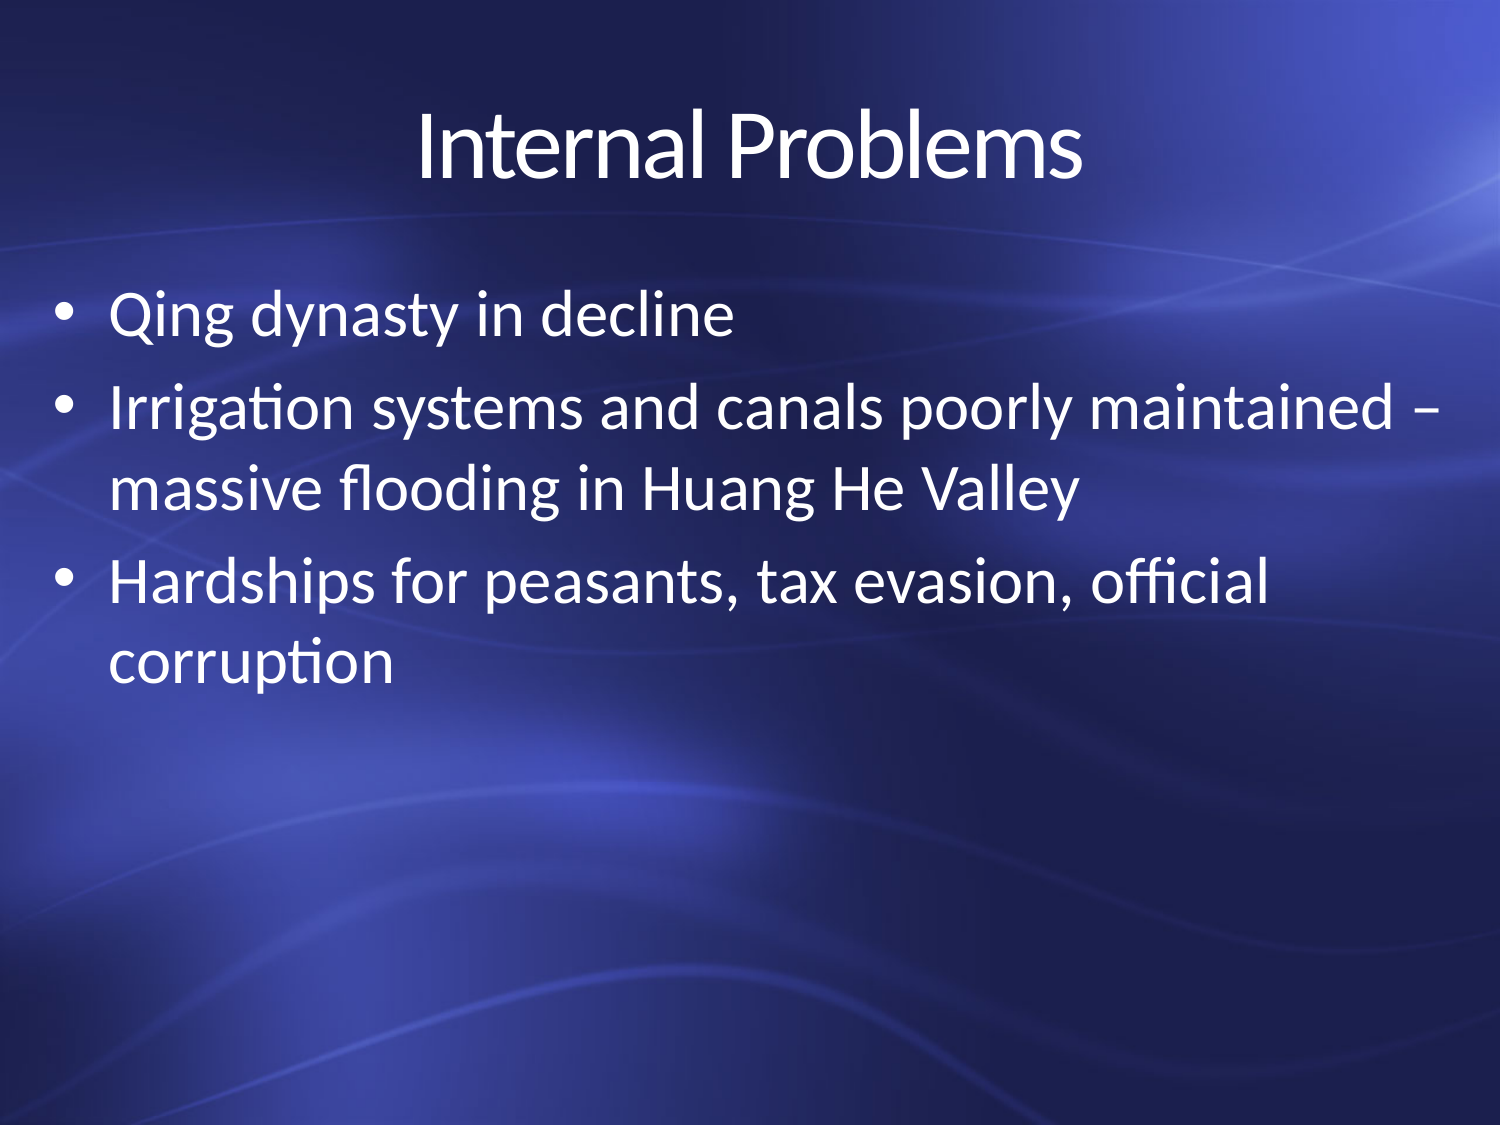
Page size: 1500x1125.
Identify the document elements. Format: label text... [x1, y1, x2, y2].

title Internal Problems [75, 45, 1425, 233]
list Qing dynasty in decline Irrigation systems and canals poorly maintained – massive flooding in Huang He Valley Hardships for peasants, tax evasion, official corruption [37, 262, 1463, 1005]
picture [0, 0, 1500, 1125]
